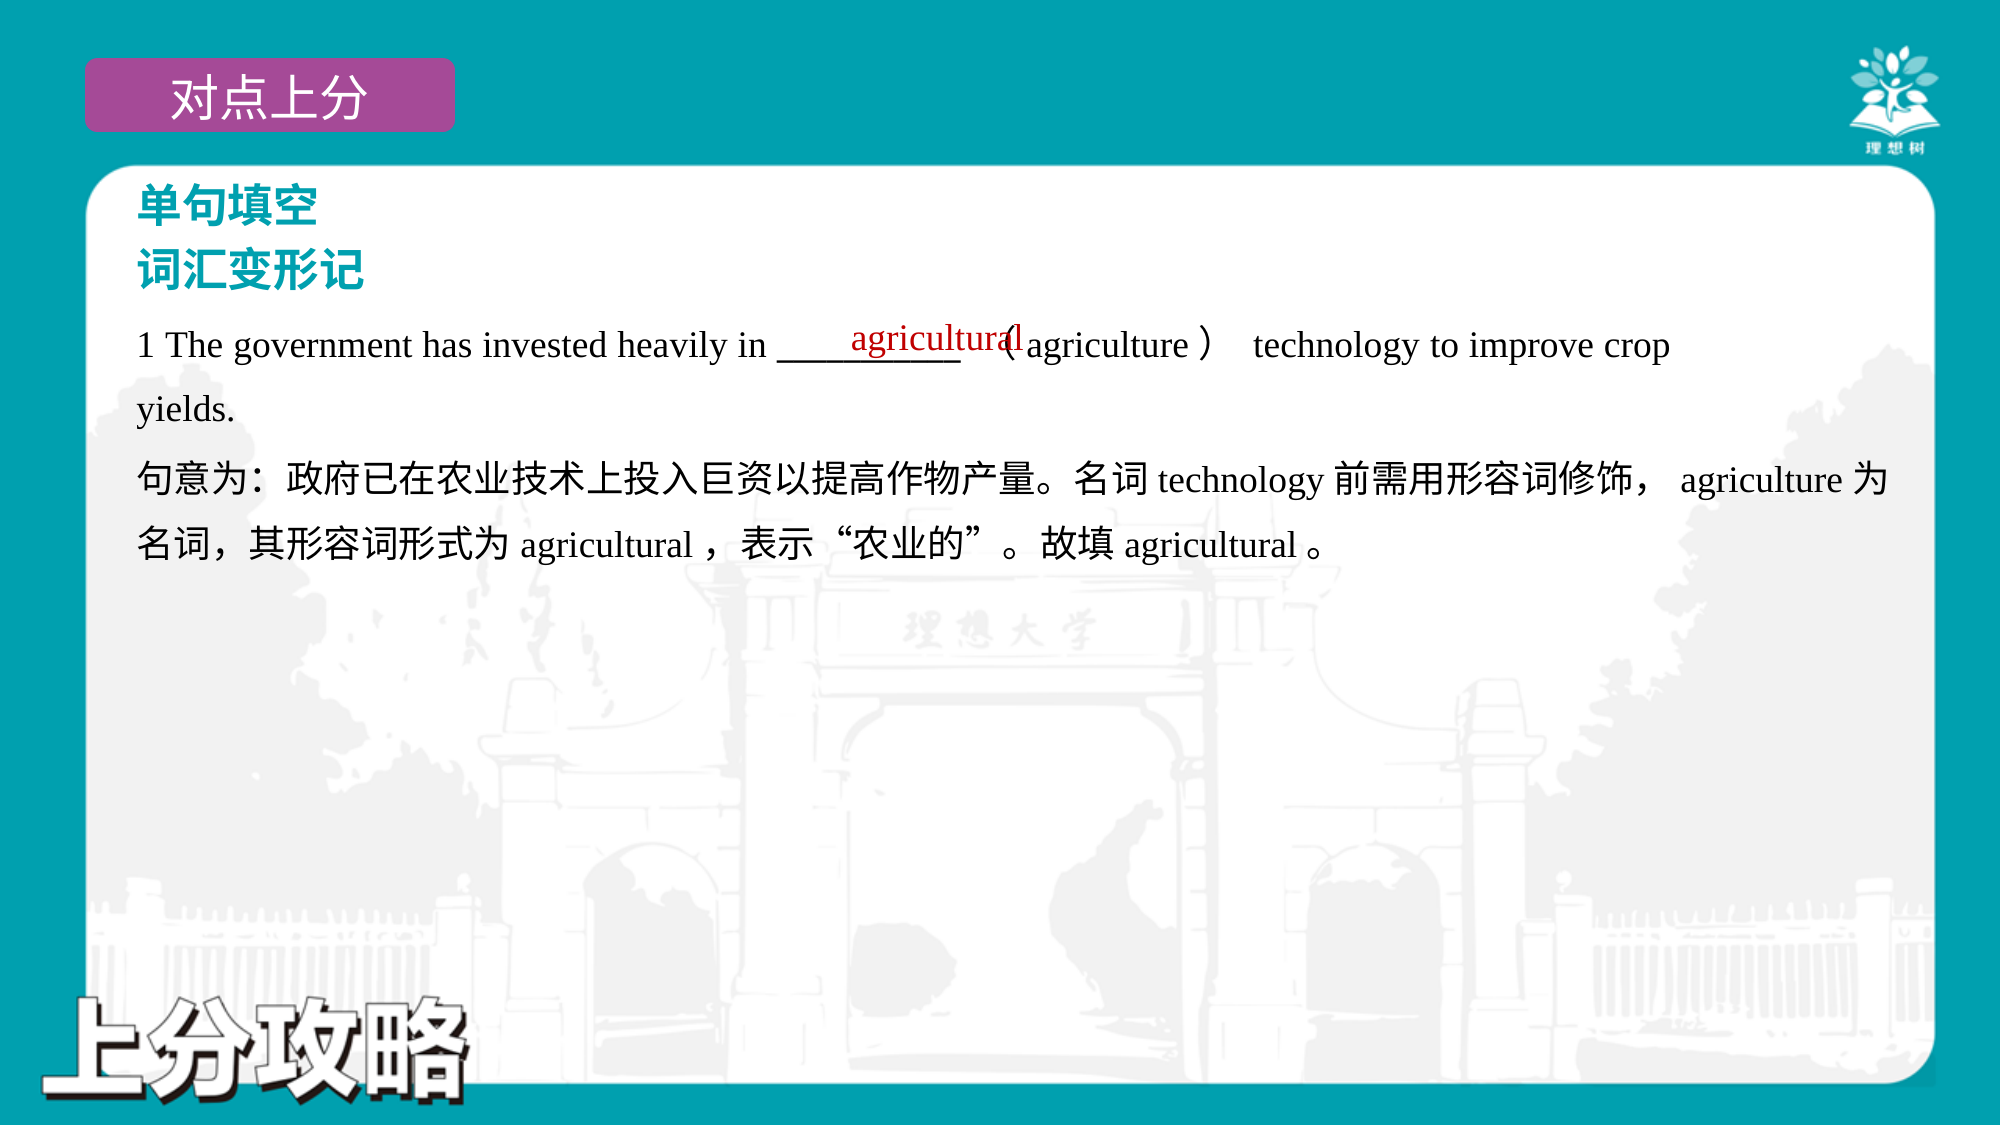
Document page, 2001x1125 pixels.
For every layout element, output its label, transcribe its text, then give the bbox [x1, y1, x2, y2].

text_box agricultural [837, 288, 1038, 350]
text_box 句意为：政府已在农业技术上投入巨资以提高作物产量。名词technology前需用形容词修饰，agriculture为 名词，其形容词形式为agricultural，表示“农业的”。故填agricultural。 [136, 431, 1865, 559]
picture [0, 0, 2000, 1125]
text_box 单句填空 [136, 176, 1865, 232]
text_box 词汇变形记 [136, 240, 1865, 295]
text_box 1 The government has invested heavily in ___________ （agriculture） technology to improve crop yields. [136, 295, 1865, 423]
